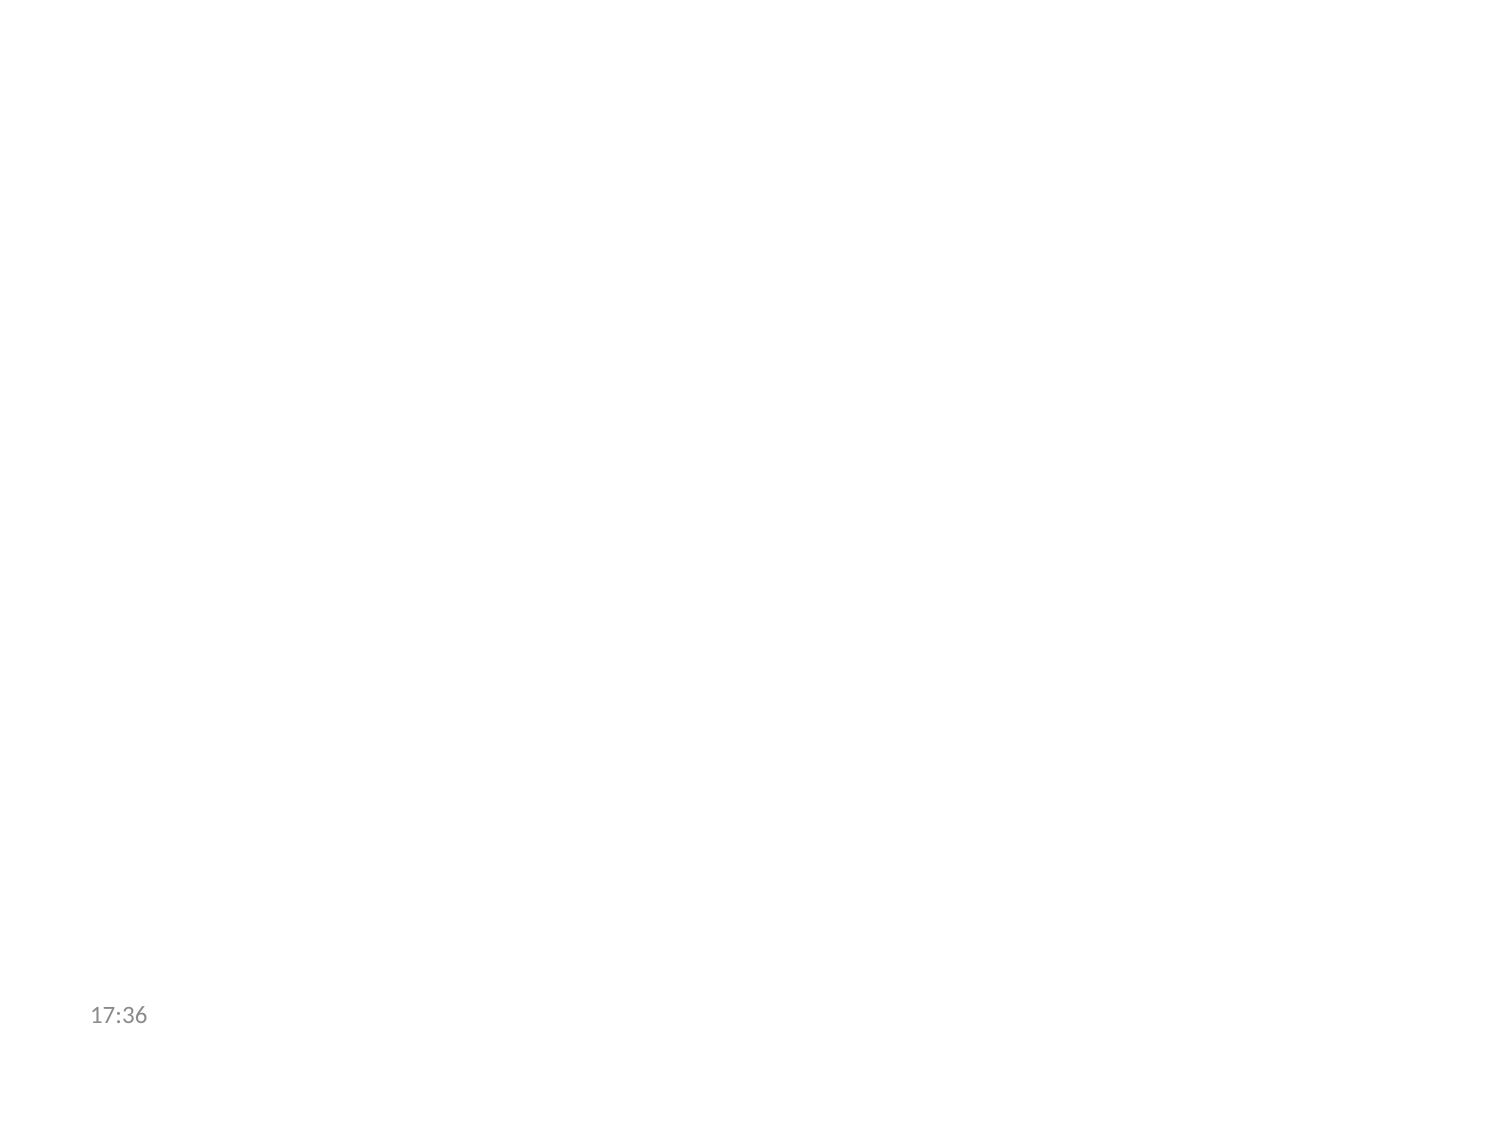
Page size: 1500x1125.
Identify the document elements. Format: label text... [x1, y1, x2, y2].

text_box 15:35 [75, 983, 425, 1044]
